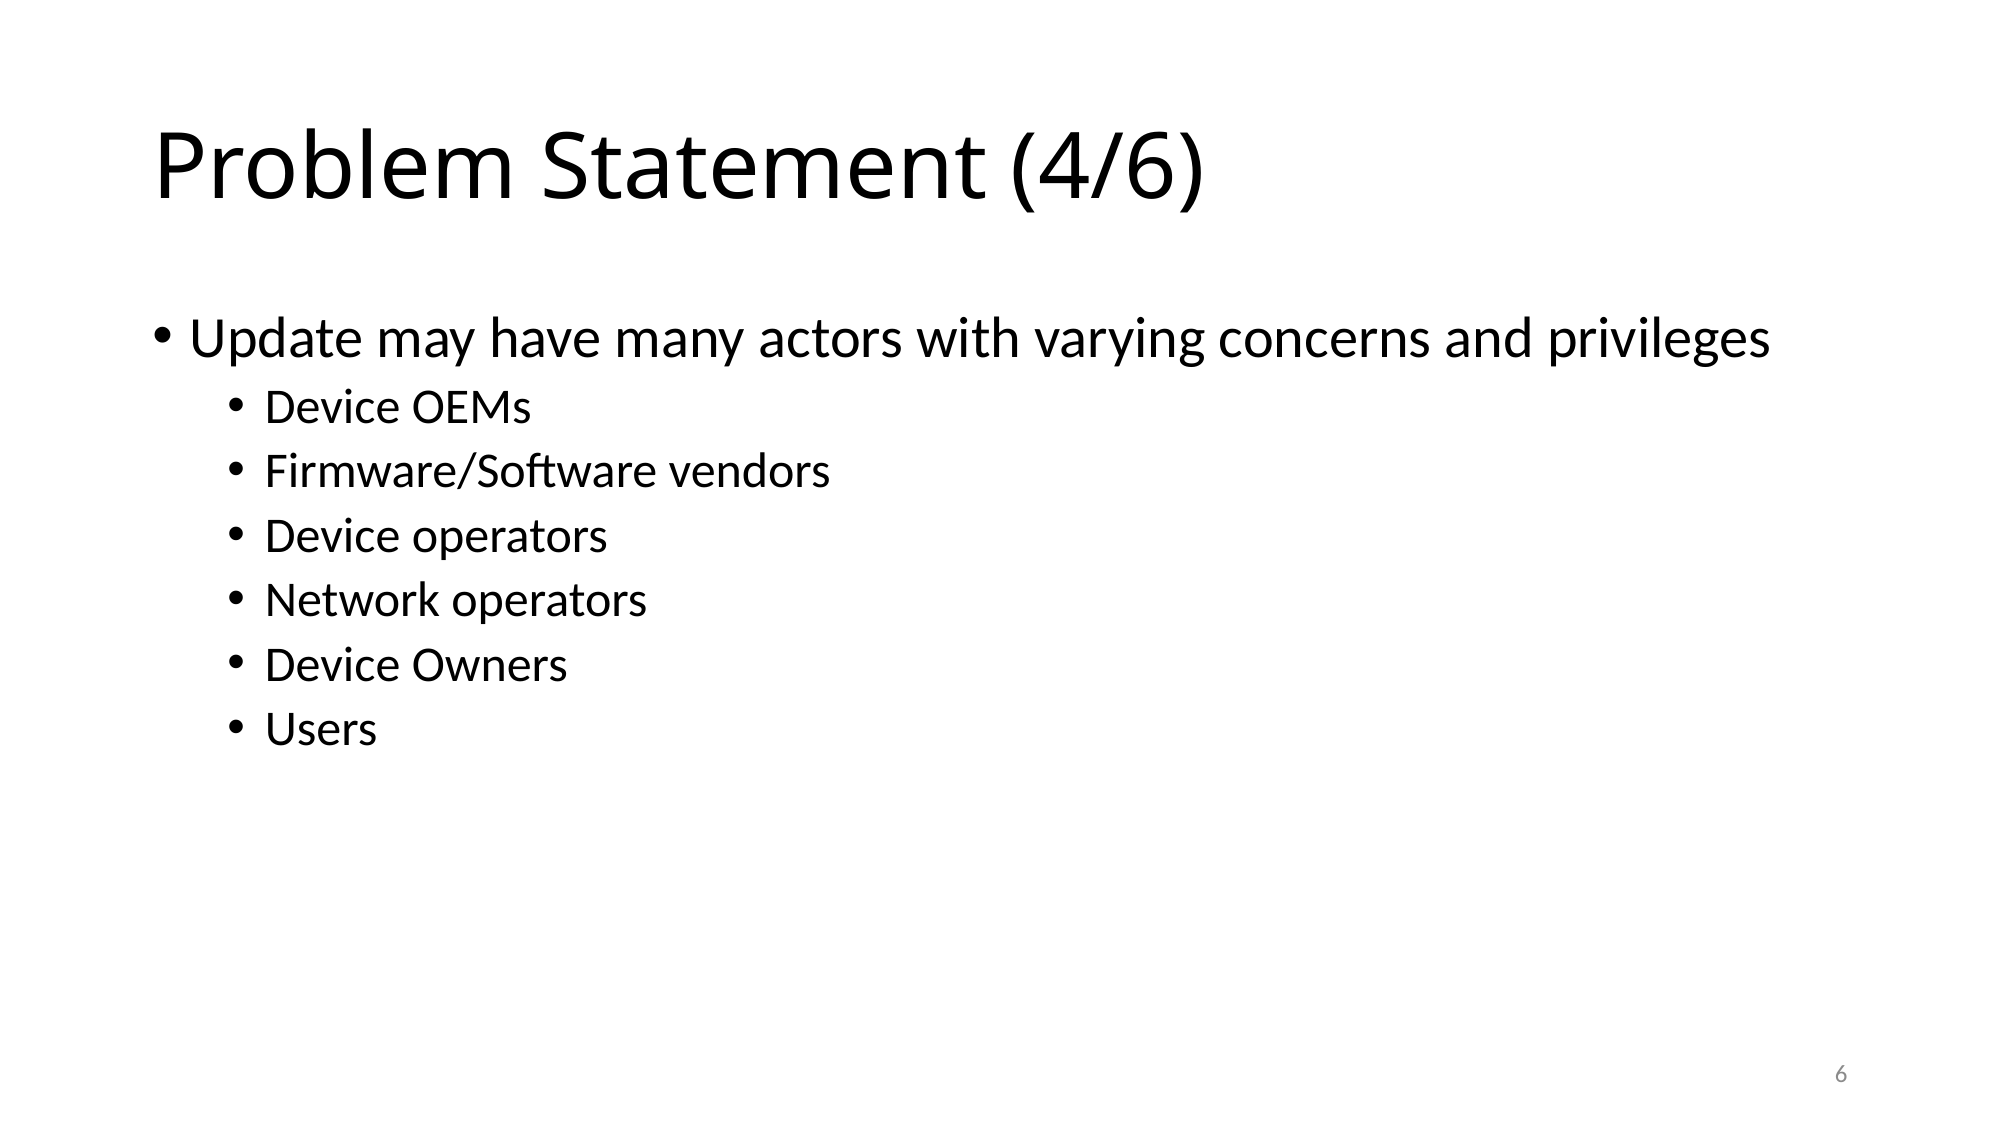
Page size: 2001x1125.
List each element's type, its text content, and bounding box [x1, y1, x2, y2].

slide_number 6 [1412, 1042, 1863, 1103]
title Problem Statement (4/6) [137, 59, 1863, 278]
list Update may have many actors with varying concerns and privileges Device OEMs Firmware/Software vendors Device operators Network operators Device Owners Users [137, 299, 1863, 1014]
